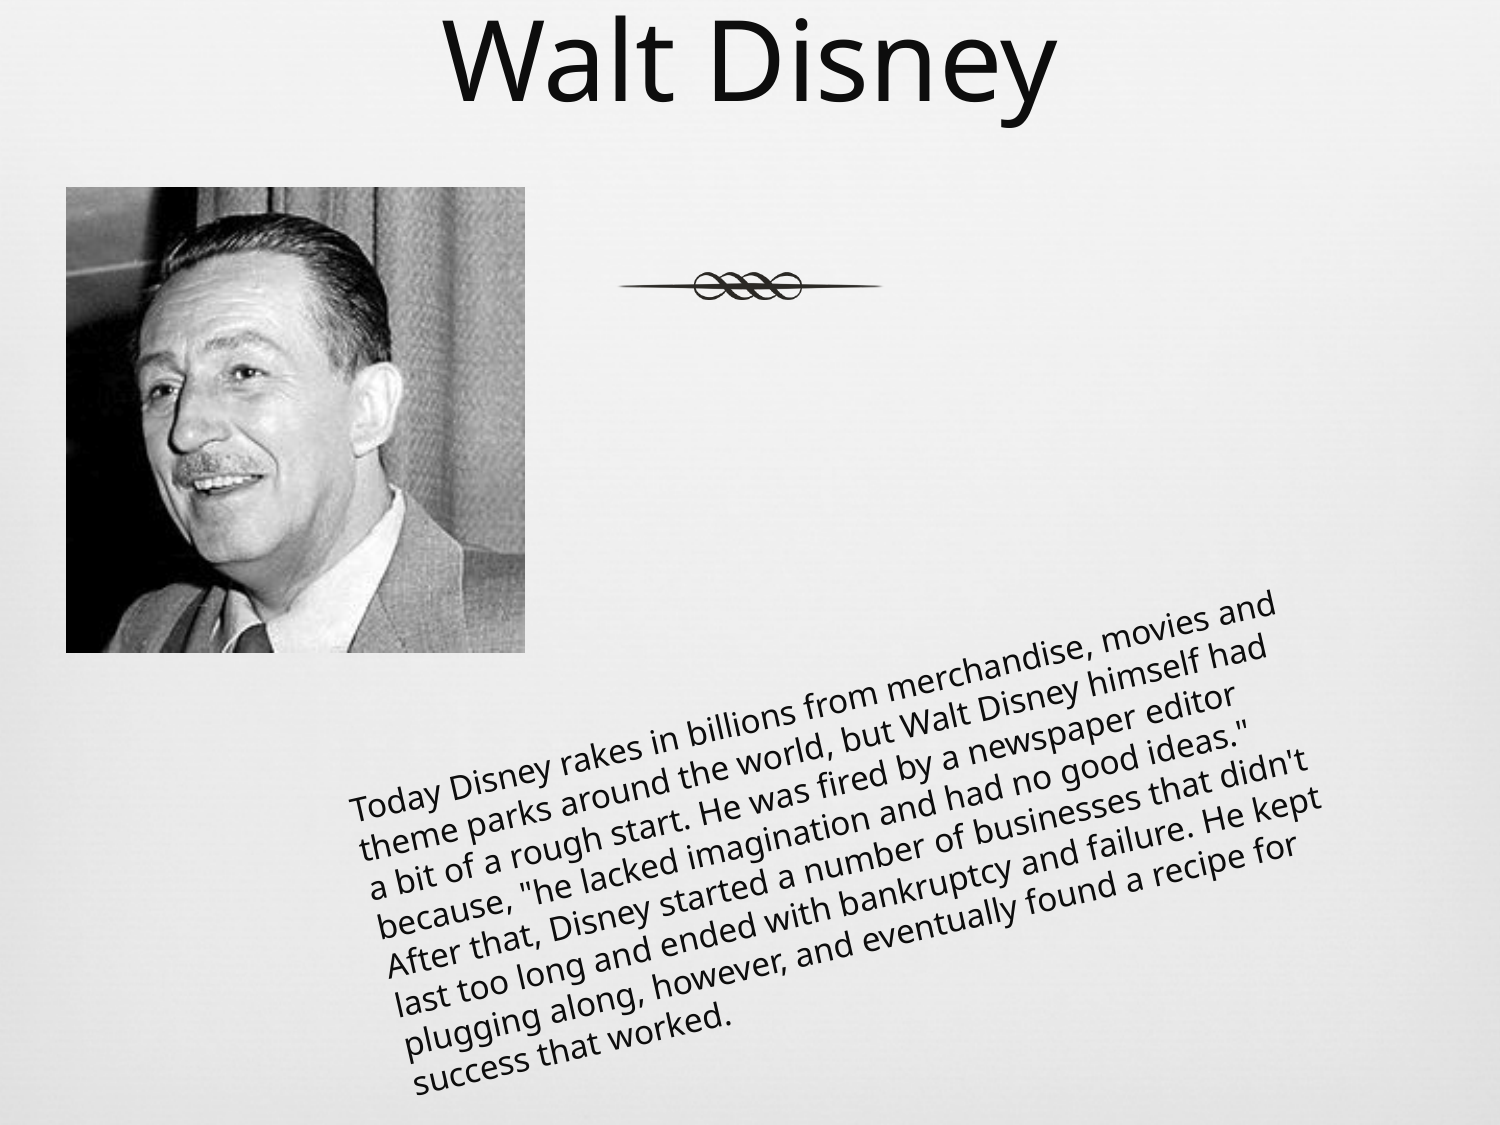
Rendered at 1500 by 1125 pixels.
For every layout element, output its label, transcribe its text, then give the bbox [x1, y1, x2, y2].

text_box Today Disney rakes in billions from merchandise, movies and theme parks around the world, but Walt Disney himself had a bit of a rough start. He was fired by a newspaper editor because, "he lacked imagination and had no good ideas." After that, Disney started a number of businesses that didn't last too long and ended with bankruptcy and failure. He kept plugging along, however, and eventually found a recipe for success that worked. [330, 568, 1364, 1113]
picture [615, 272, 885, 300]
picture [65, 187, 525, 653]
title Walt Disney [112, 11, 1388, 236]
